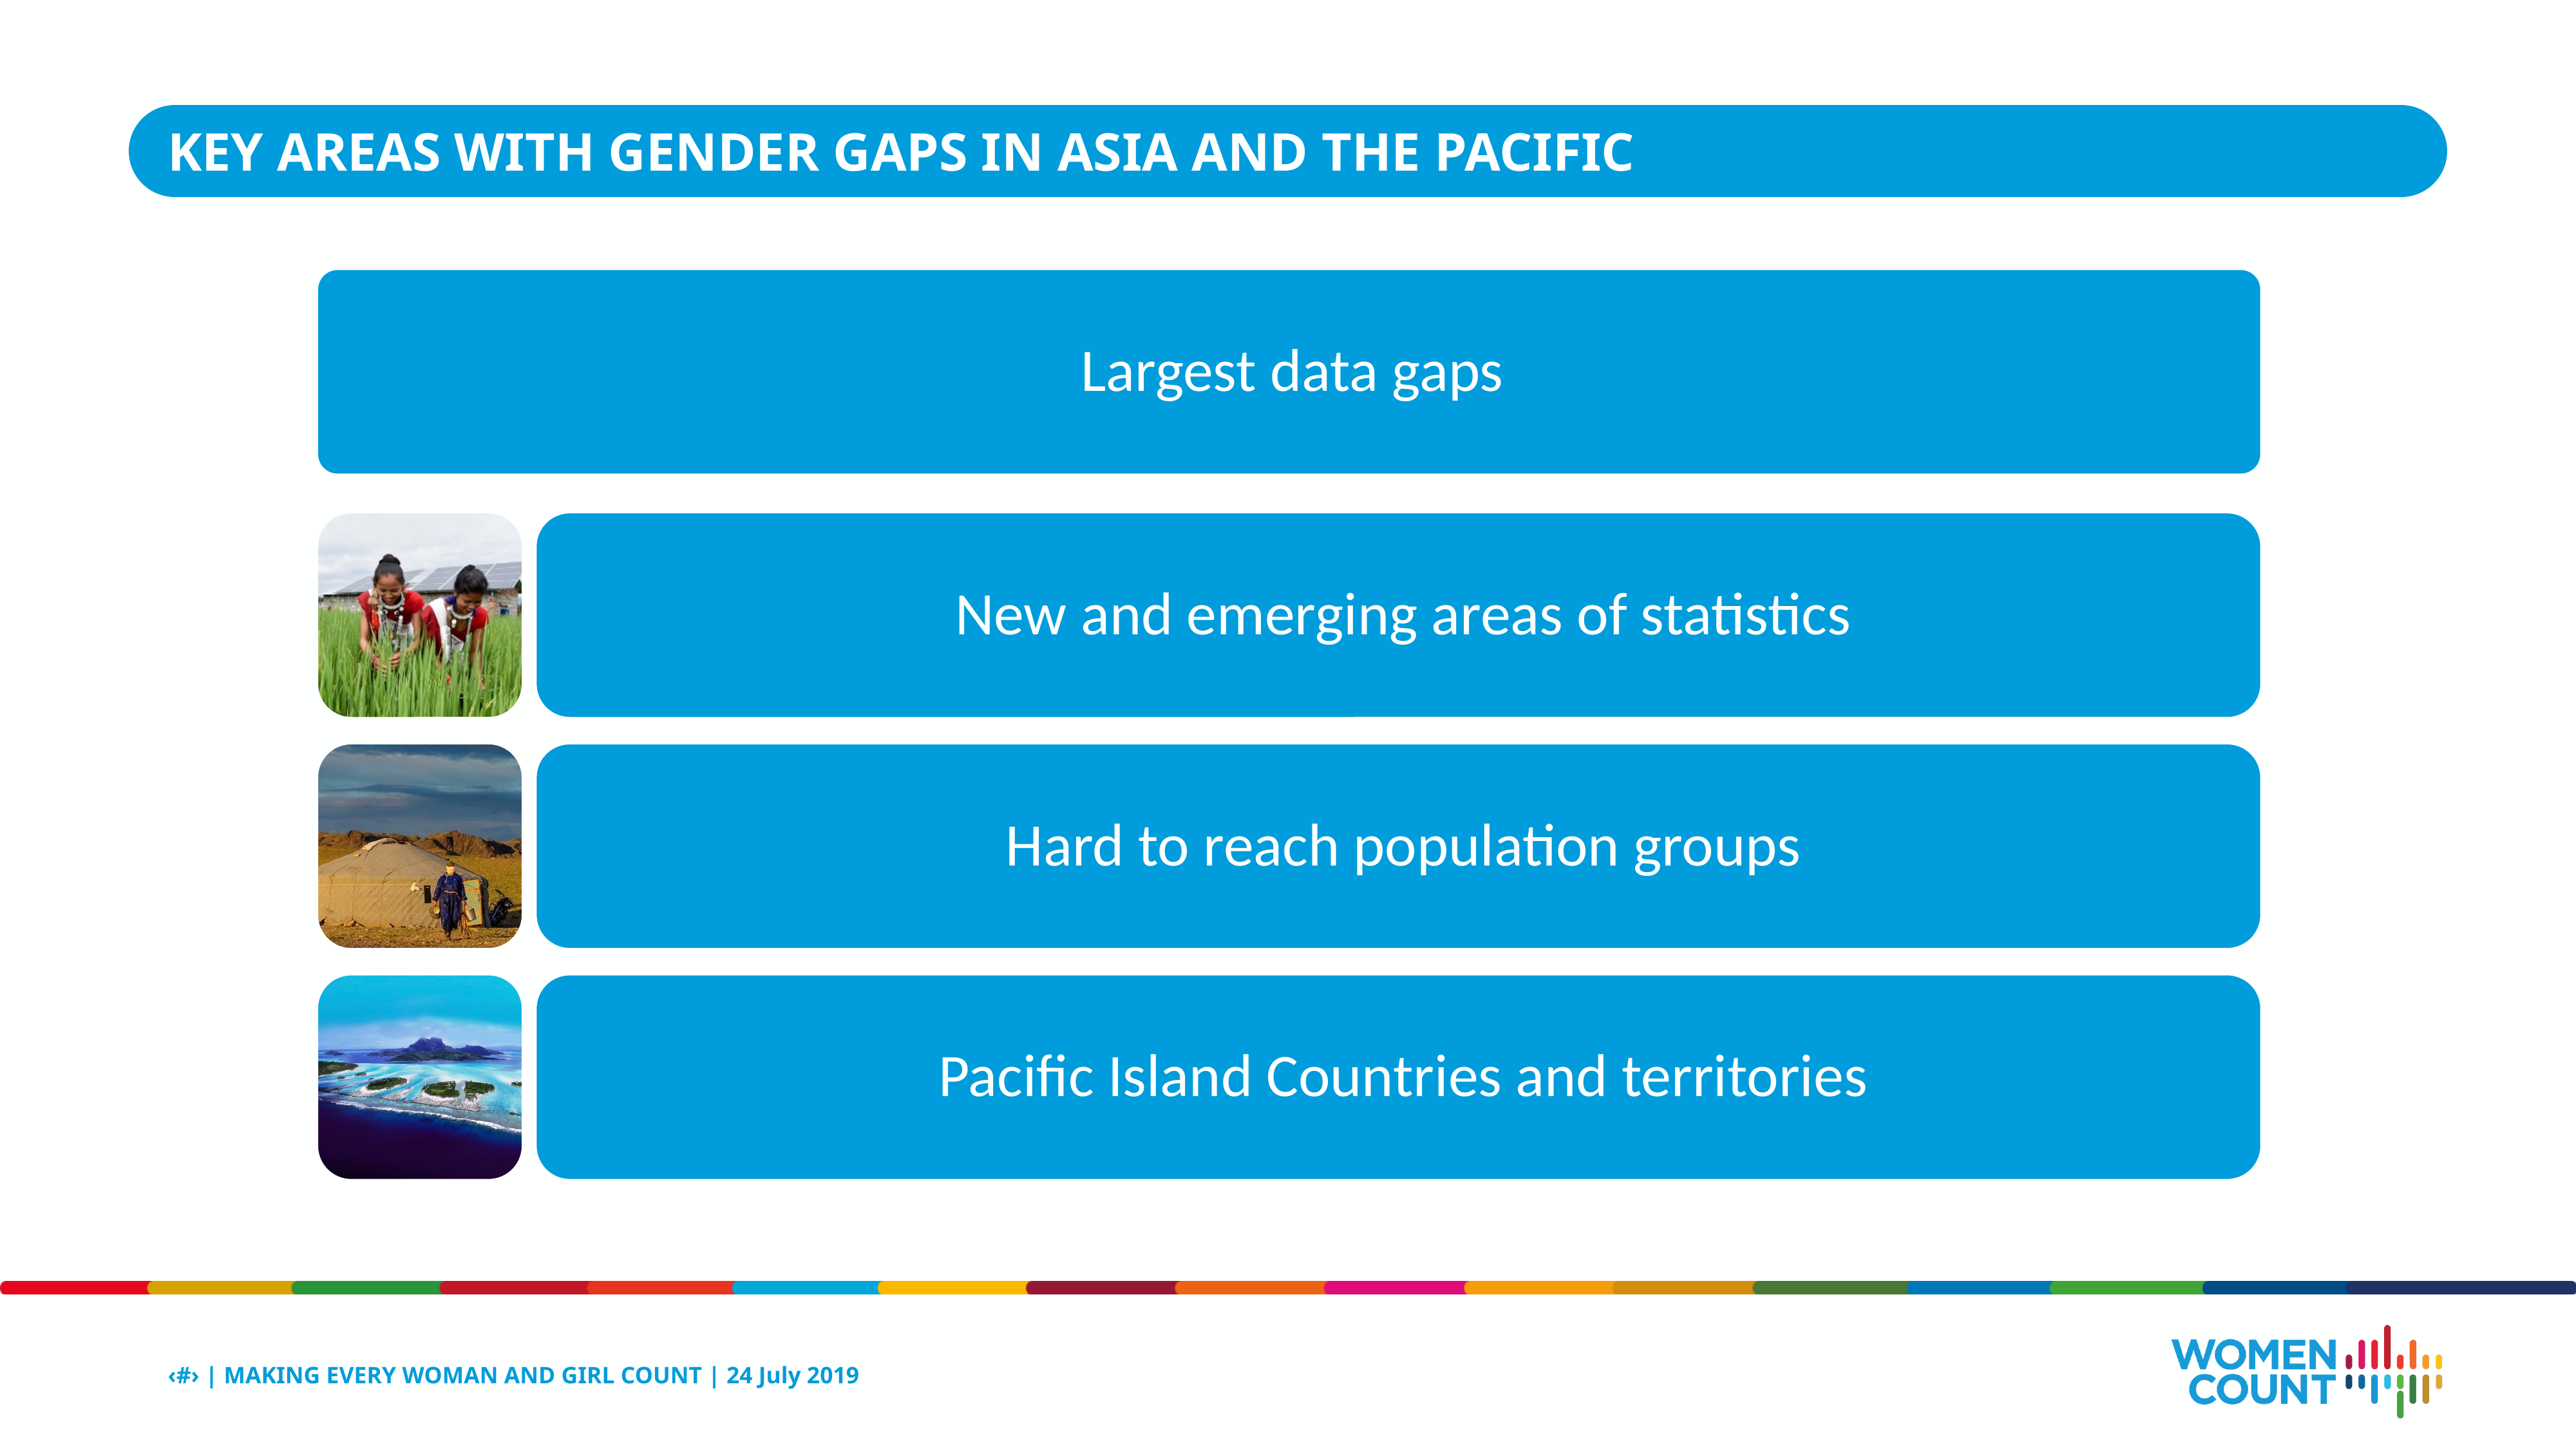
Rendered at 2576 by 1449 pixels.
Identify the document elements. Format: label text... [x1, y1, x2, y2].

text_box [213, 268, 2365, 1181]
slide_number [167, 1360, 1542, 1388]
list KEY AREAS WITH GENDER GAPS IN ASIA AND THE PACIFIC [167, 119, 2411, 182]
